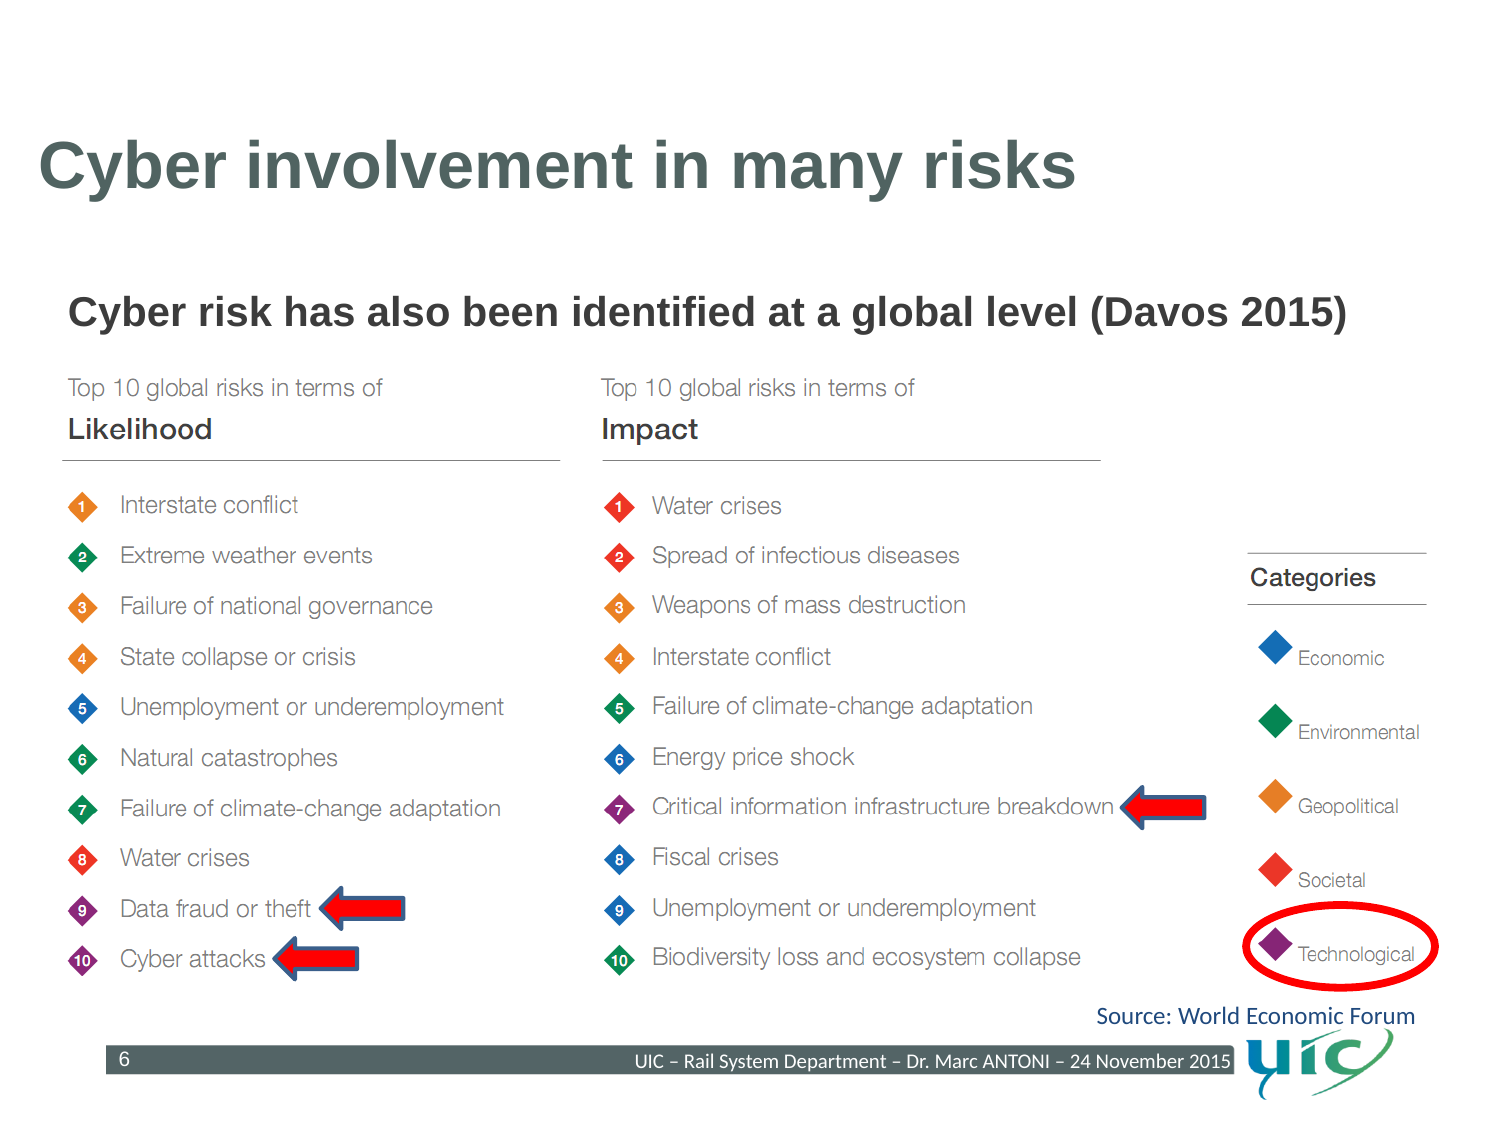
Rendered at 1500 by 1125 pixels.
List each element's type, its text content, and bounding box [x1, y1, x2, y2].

picture [106, 1027, 1394, 1100]
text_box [21, 373, 1471, 988]
text_box Cyber involvement in many risks [0, 114, 1144, 209]
text_box Cyber risk has also been identified at a global level (Davos 2015) [53, 277, 1500, 343]
text_box UIC – Rail System Department – Dr. Marc ANTONI – 24 November 2015 [41, 1040, 1247, 1085]
slide_number 6 [118, 1045, 237, 1075]
text_box Source: World Economic Forum [1096, 999, 1417, 1030]
